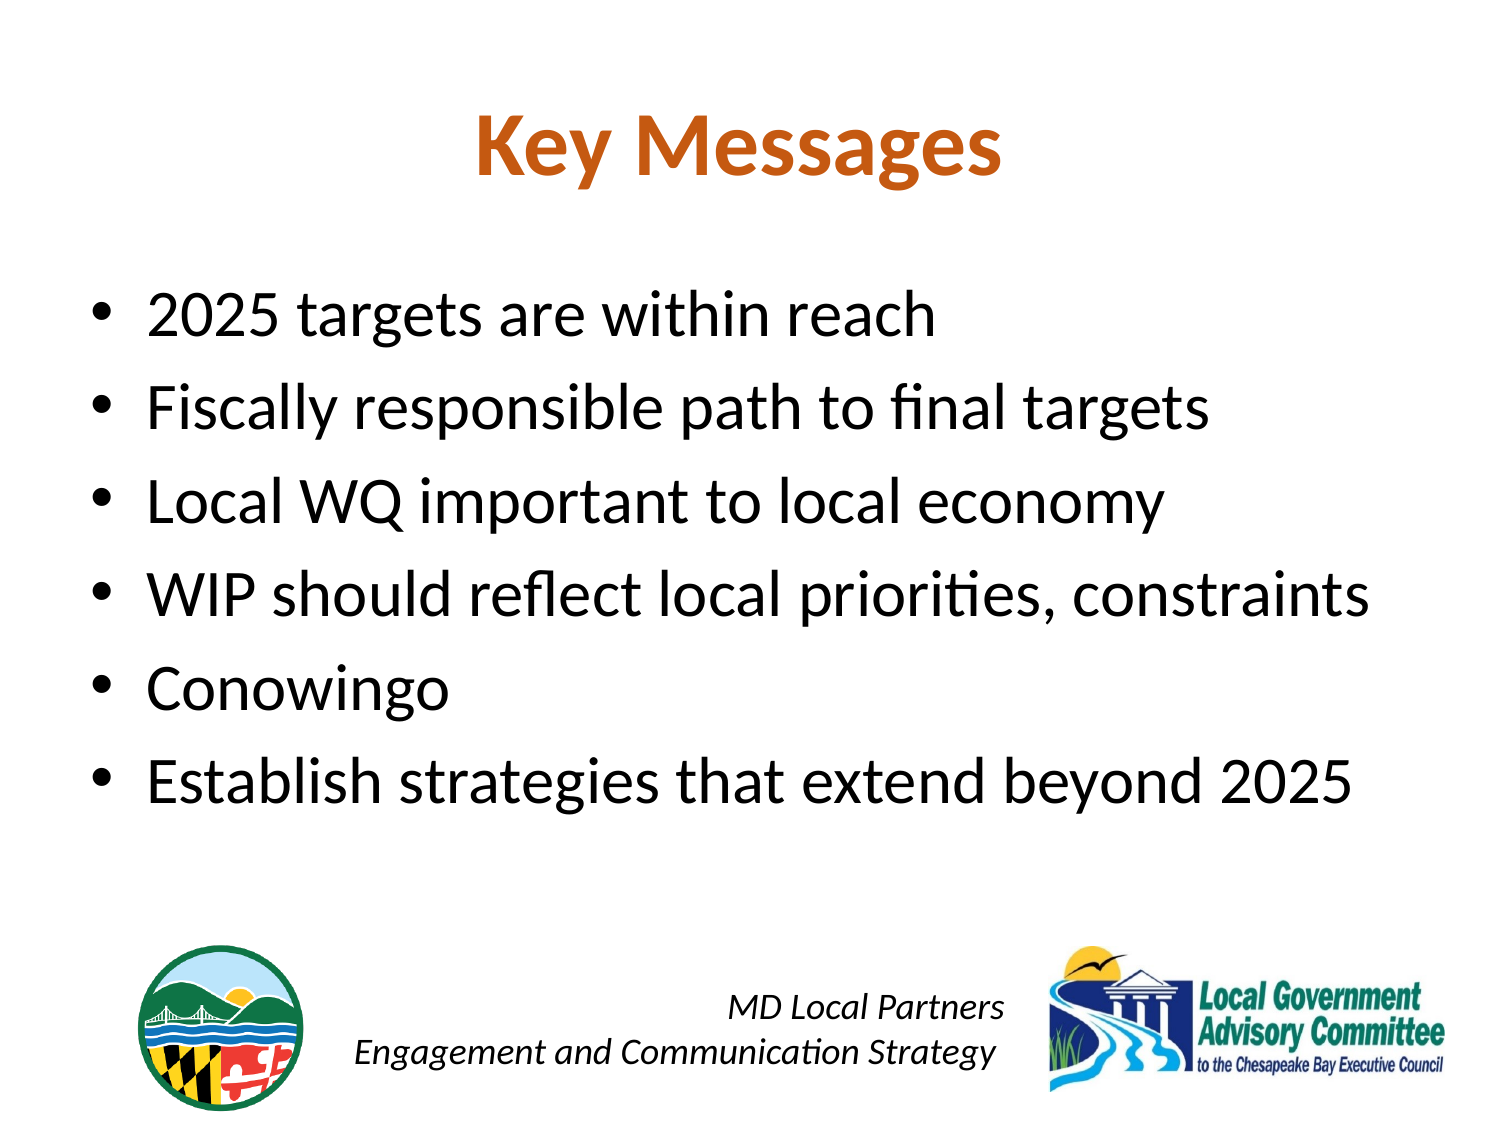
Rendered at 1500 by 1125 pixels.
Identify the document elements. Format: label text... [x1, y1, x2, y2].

list 2025 targets are within reach Fiscally responsible path to final targets Local WQ important to local economy WIP should reflect local priorities, constraints Conowingo Establish strategies that extend beyond 2025 [75, 262, 1425, 917]
picture [137, 944, 304, 1112]
text_box MD Local Partners Engagement and Communication Strategy [308, 974, 1020, 1080]
picture [1048, 946, 1445, 1092]
title Key Messages [75, 45, 1425, 233]
